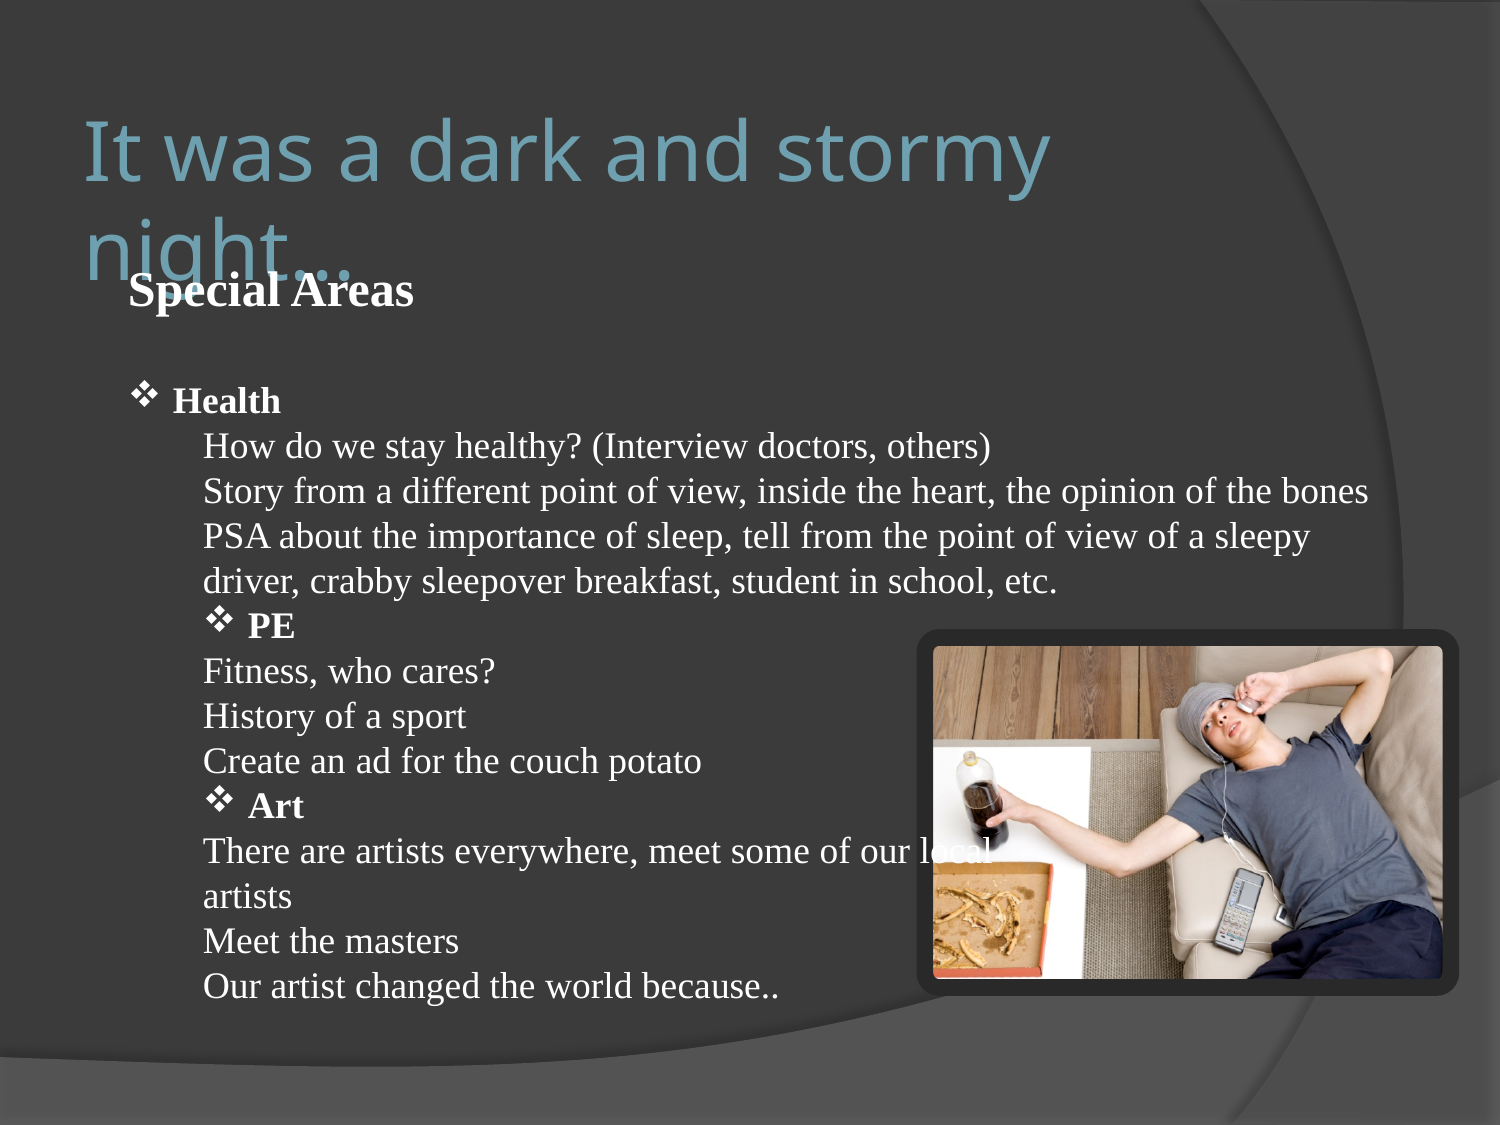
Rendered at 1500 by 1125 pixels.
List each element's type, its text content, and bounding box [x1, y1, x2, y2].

picture [924, 637, 1452, 988]
text_box Special Areas Health How do we stay healthy? (Interview doctors, others) Story from a different point of view, inside the heart, the opinion of the bones PSA about the importance of sleep, tell from the point of view of a sleepy driver, crabby sleepover breakfast, student in school, etc. PE Fitness, who cares? History of a sport Create an ad for the couch potato Art There are artists everywhere, meet some of our local artists Meet the masters Our artist changed the world because.. [113, 249, 1389, 1014]
title It was a dark and stormy night... [76, 103, 1352, 292]
